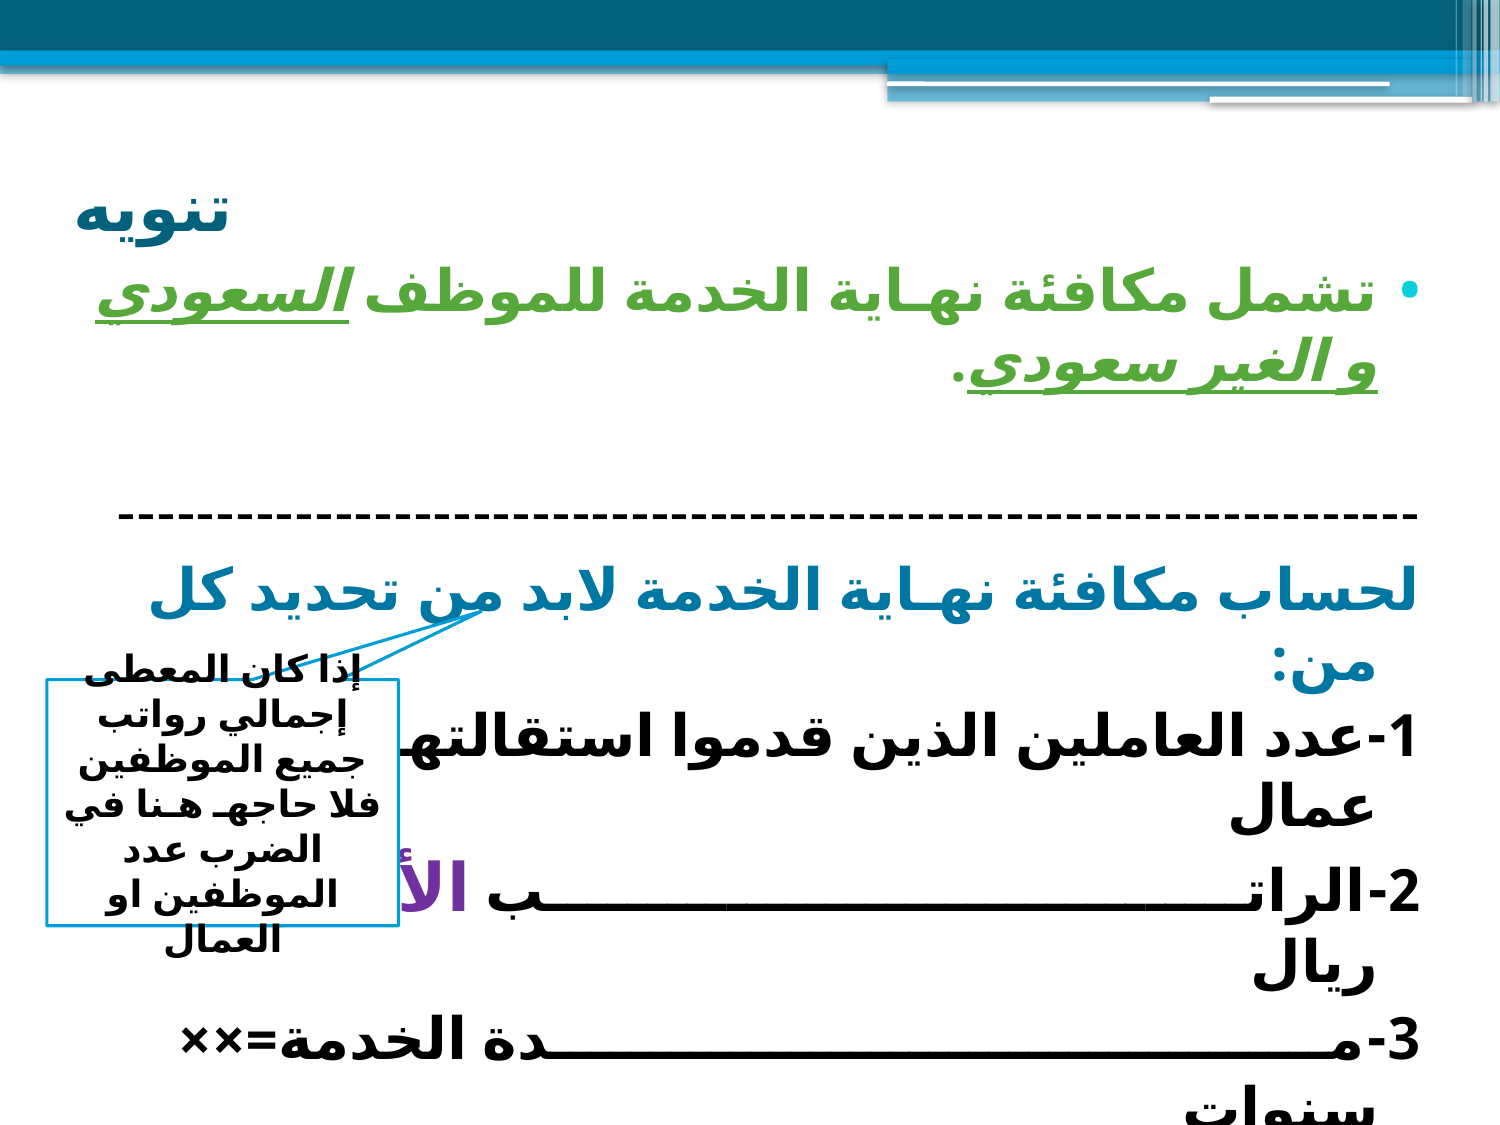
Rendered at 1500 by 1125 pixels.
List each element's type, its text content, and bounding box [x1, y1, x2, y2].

title تنويه [58, 117, 1409, 293]
list تشمل مكافئة نهـاية الخدمة للموظف السعودي و الغير سعودي. ------------------------------------------------------------------ لحساب مكافئة نهـاية الخدمة لابد من تحديد كل من: 1-عدد العاملين الذين قدموا استقالتهـم=×× عمال 2-الراتـــــــــــــــــــــــــــــــــــب الأخير=×× ريال 3-مـــــــــــــــــــــــــــــــــــــــدة الخدمة=×× سنوات [75, 246, 1454, 1079]
text_box إذا كان المعطى إجمالي رواتب جميع الموظفين فلا حاجهـ هـنا في الضرب عدد الموظفين او العمال [45, 609, 483, 928]
